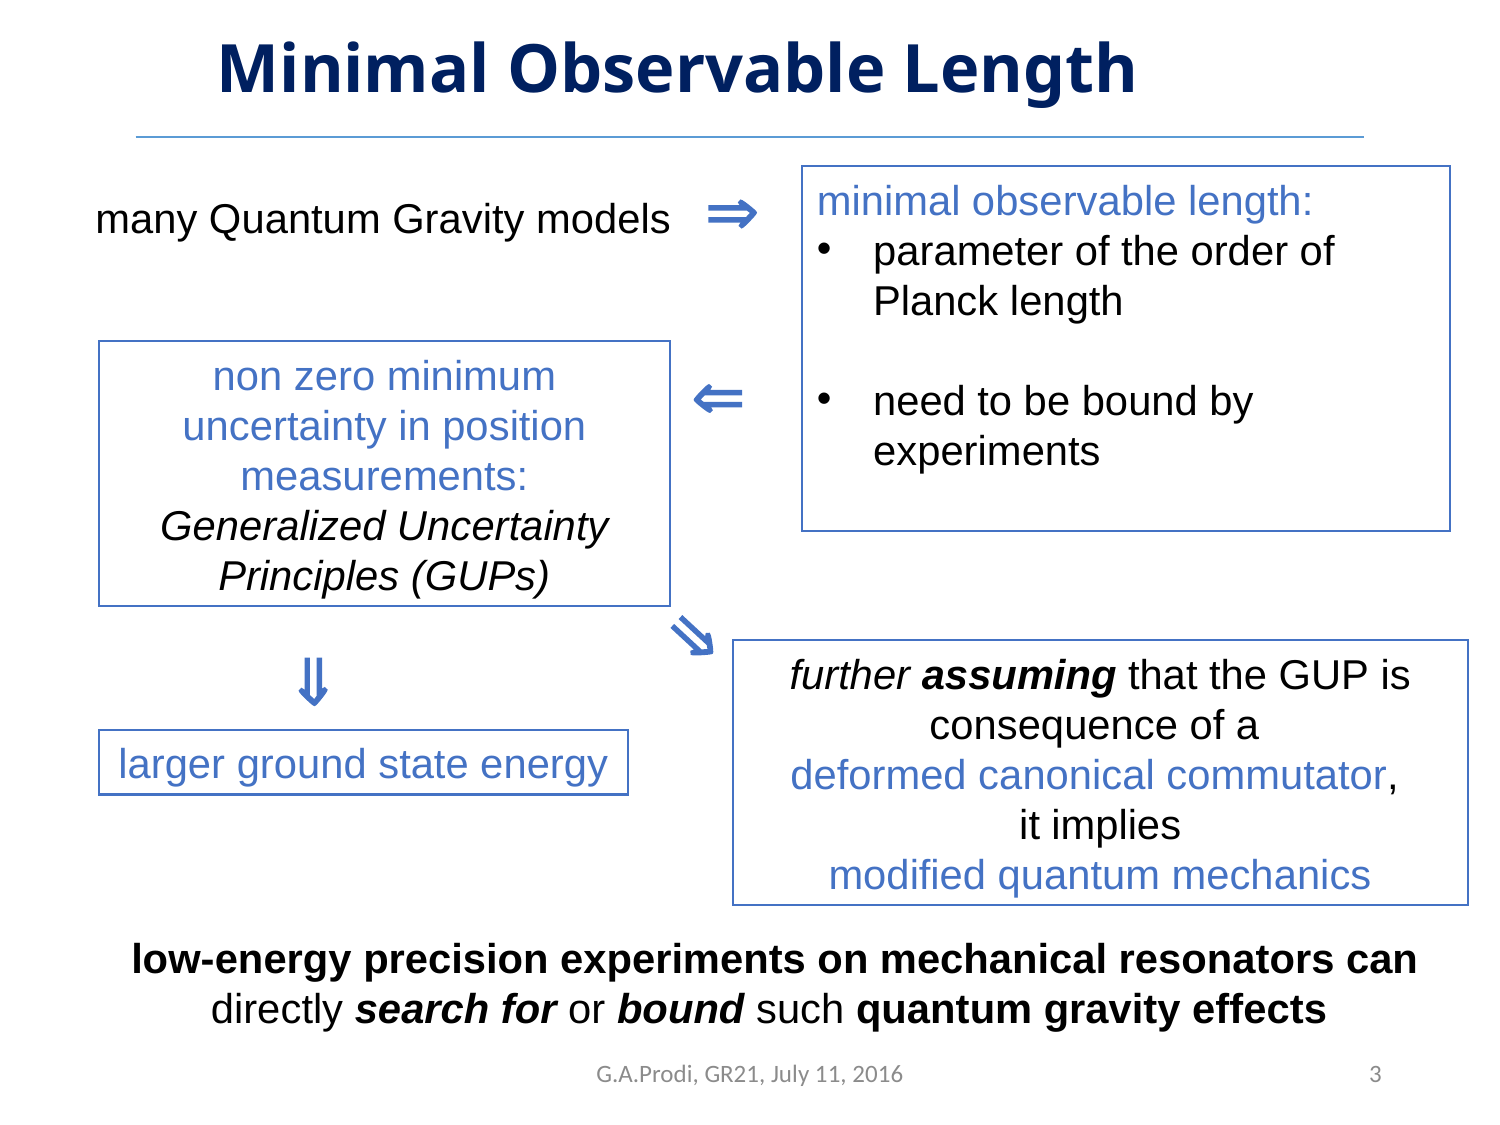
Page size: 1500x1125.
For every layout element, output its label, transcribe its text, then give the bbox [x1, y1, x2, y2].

text_box many Quantum Gravity models  [52, 159, 803, 254]
text_box low-energy precision experiments on mechanical resonators can directly search for or bound such quantum gravity effects [99, 924, 1451, 1040]
footer G.A.Prodi, GR21, July 11, 2016 [496, 1042, 1004, 1103]
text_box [650, 584, 1468, 908]
slide_number 3 [1059, 1042, 1397, 1103]
text_box  [273, 639, 369, 723]
text_box larger ground state energy [98, 729, 629, 796]
text_box Minimal Observable Length [202, 18, 1298, 114]
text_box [99, 341, 767, 609]
